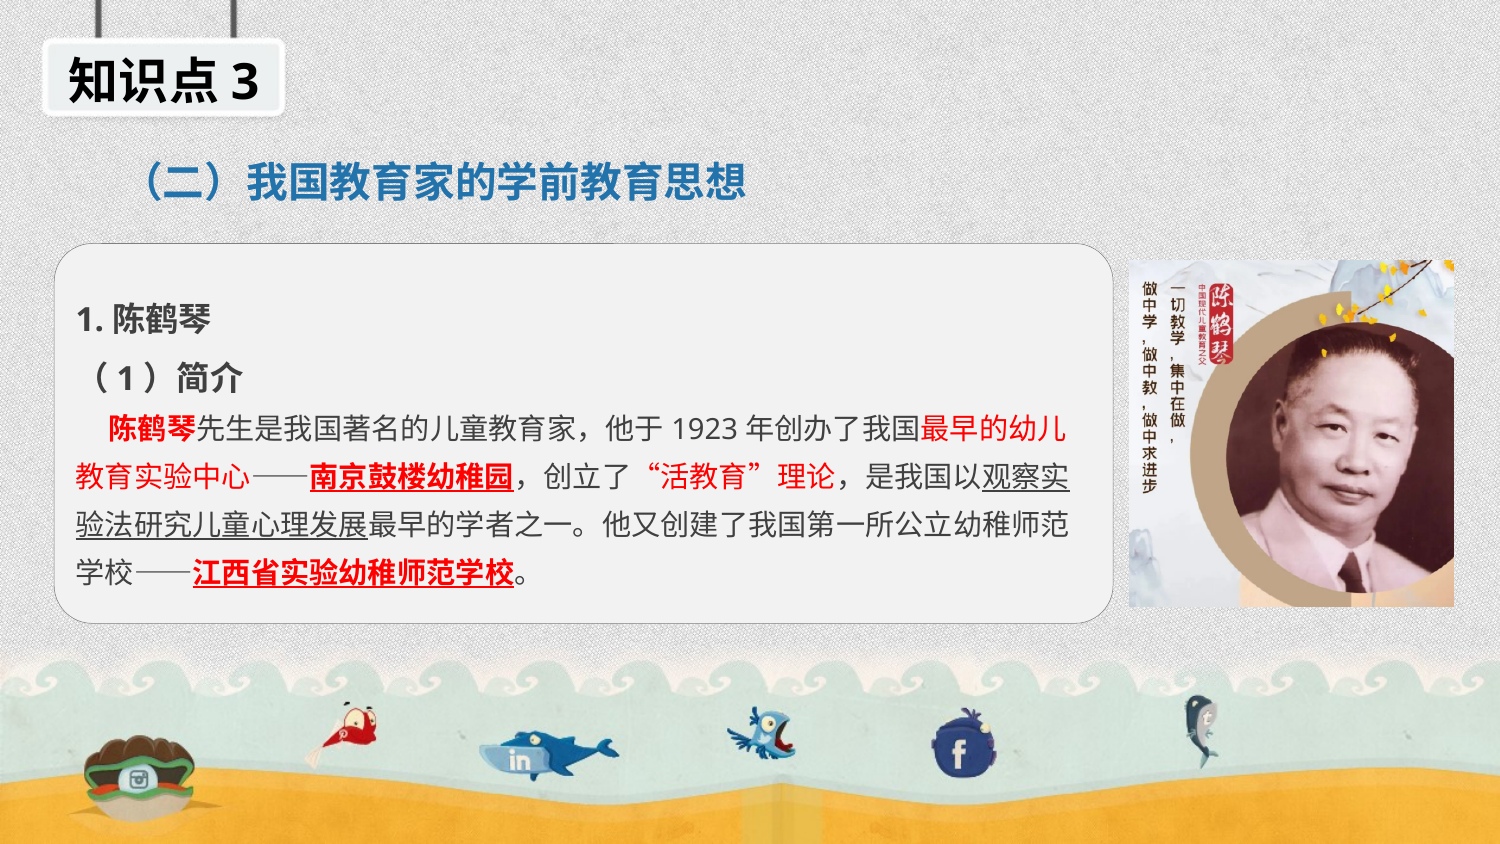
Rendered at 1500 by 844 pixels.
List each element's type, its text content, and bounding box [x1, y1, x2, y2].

text_box 1.陈鹤琴 （1）简介 陈鹤琴先生是我国著名的儿童教育家，他于1923年创办了我国最早的幼儿教育实验中心——南京鼓楼幼稚园，创立了“活教育”理论，是我国以观察实验法研究儿童心理发展最早的学者之一。他又创建了我国第一所公立幼稚师范学校——江西省实验幼稚师范学校。 [54, 243, 1114, 624]
text_box 知识点3 [45, 42, 283, 119]
text_box （二）我国教育家的学前教育思想 [106, 148, 780, 214]
picture [0, 0, 1500, 844]
